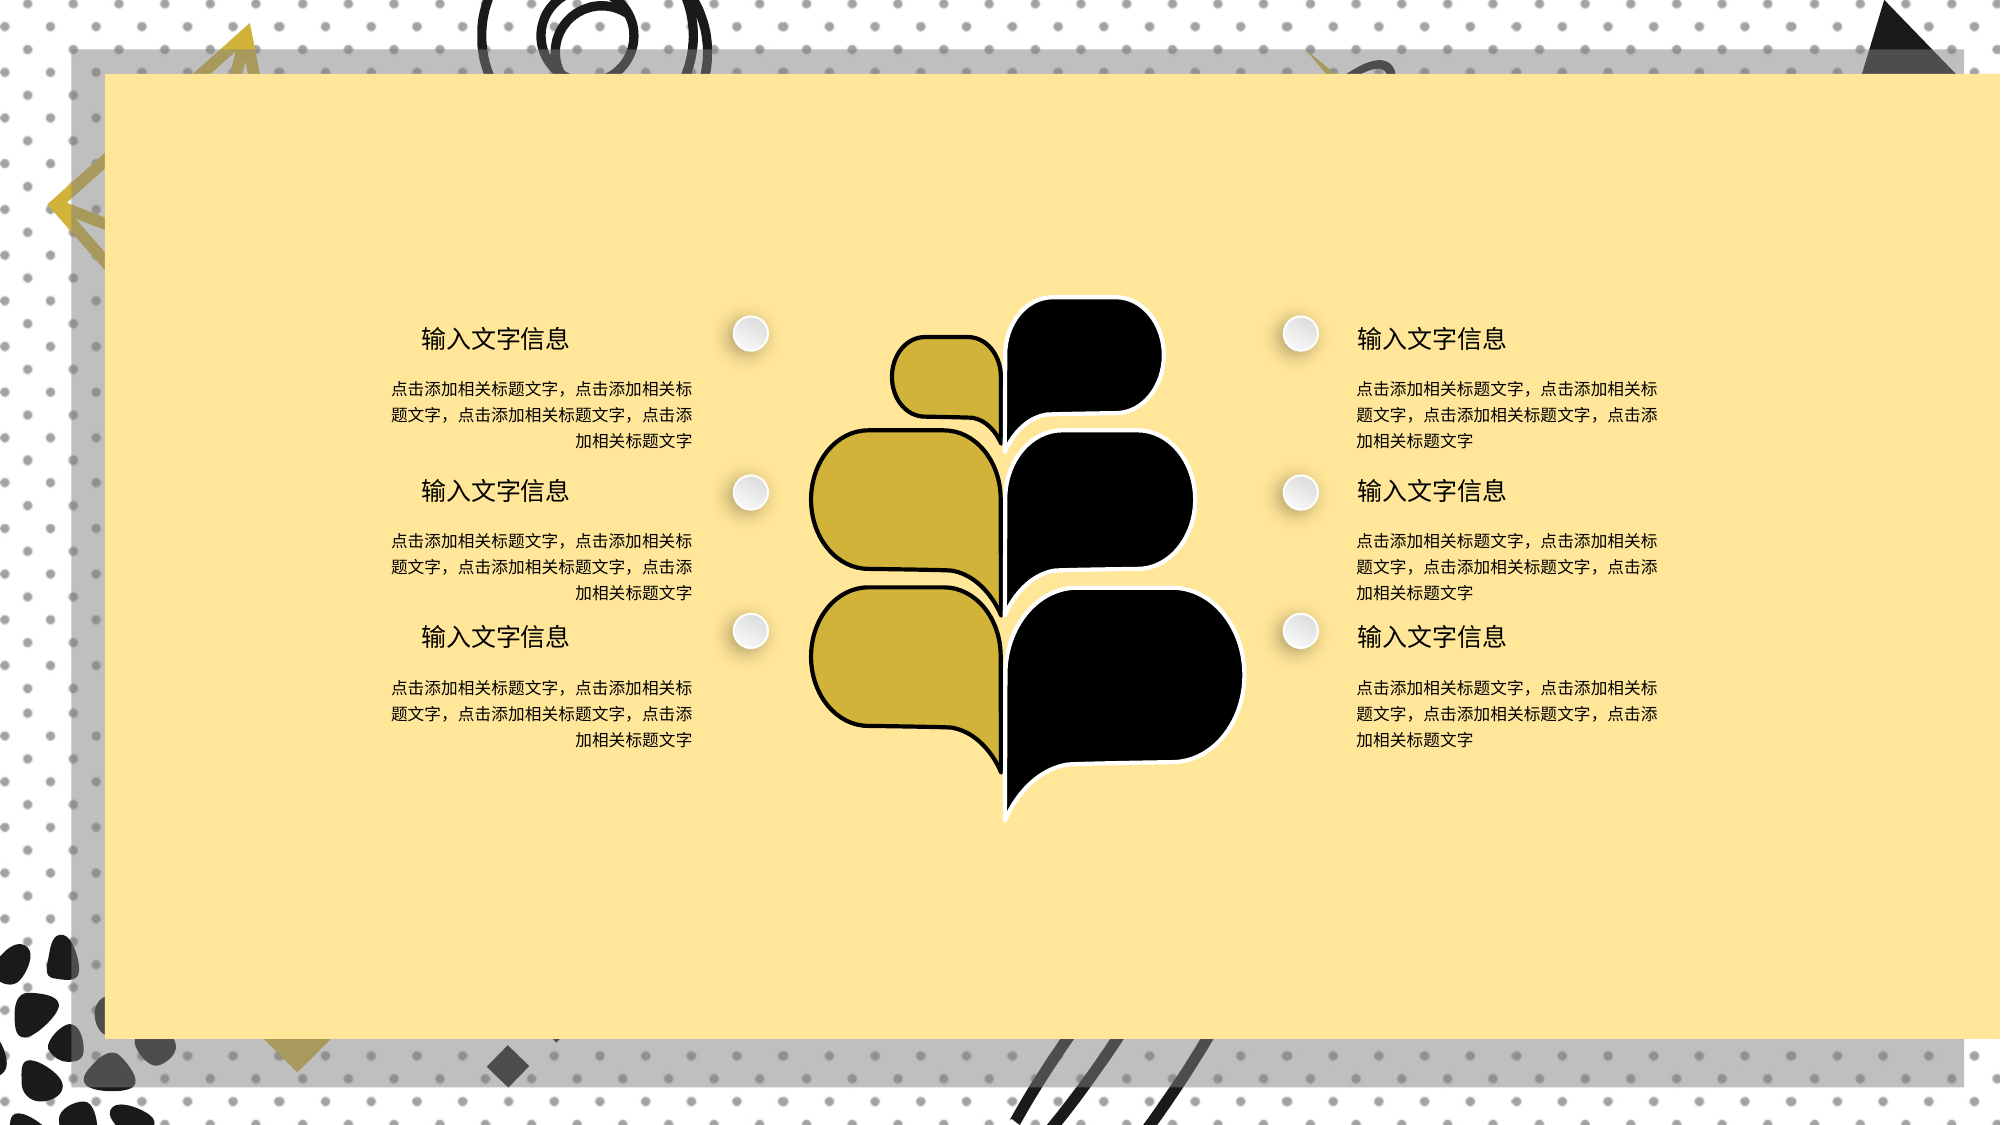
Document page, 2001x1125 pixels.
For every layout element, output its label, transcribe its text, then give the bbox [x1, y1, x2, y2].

text_box 点击添加相关标题文字，点击添加相关标题文字，点击添加相关标题文字，点击添加相关标题文字 [369, 367, 703, 456]
text_box [732, 315, 770, 352]
text_box 点击添加相关标题文字，点击添加相关标题文字，点击添加相关标题文字，点击添加相关标题文字 [369, 666, 703, 755]
text_box [732, 612, 770, 650]
text_box [1004, 587, 1245, 821]
text_box [732, 474, 770, 511]
text_box 输入文字信息 [1346, 469, 1631, 511]
text_box 点击添加相关标题文字，点击添加相关标题文字，点击添加相关标题文字，点击添加相关标题文字 [1346, 367, 1680, 456]
text_box [1282, 612, 1320, 650]
text_box 输入文字信息 [409, 616, 694, 658]
text_box 输入文字信息 [1346, 616, 1631, 658]
text_box 输入文字信息 [409, 469, 694, 511]
text_box [1004, 297, 1164, 453]
text_box [811, 587, 1002, 773]
text_box 点击添加相关标题文字，点击添加相关标题文字，点击添加相关标题文字，点击添加相关标题文字 [369, 519, 703, 608]
text_box [1282, 474, 1320, 511]
text_box [811, 430, 1002, 616]
text_box 点击添加相关标题文字，点击添加相关标题文字，点击添加相关标题文字，点击添加相关标题文字 [1346, 666, 1680, 755]
text_box 输入文字信息 [1346, 317, 1631, 359]
text_box [891, 337, 1002, 444]
text_box [1282, 315, 1320, 352]
text_box 输入文字信息 [409, 317, 694, 359]
text_box [1004, 430, 1196, 616]
text_box 点击添加相关标题文字，点击添加相关标题文字，点击添加相关标题文字，点击添加相关标题文字 [1346, 519, 1680, 608]
